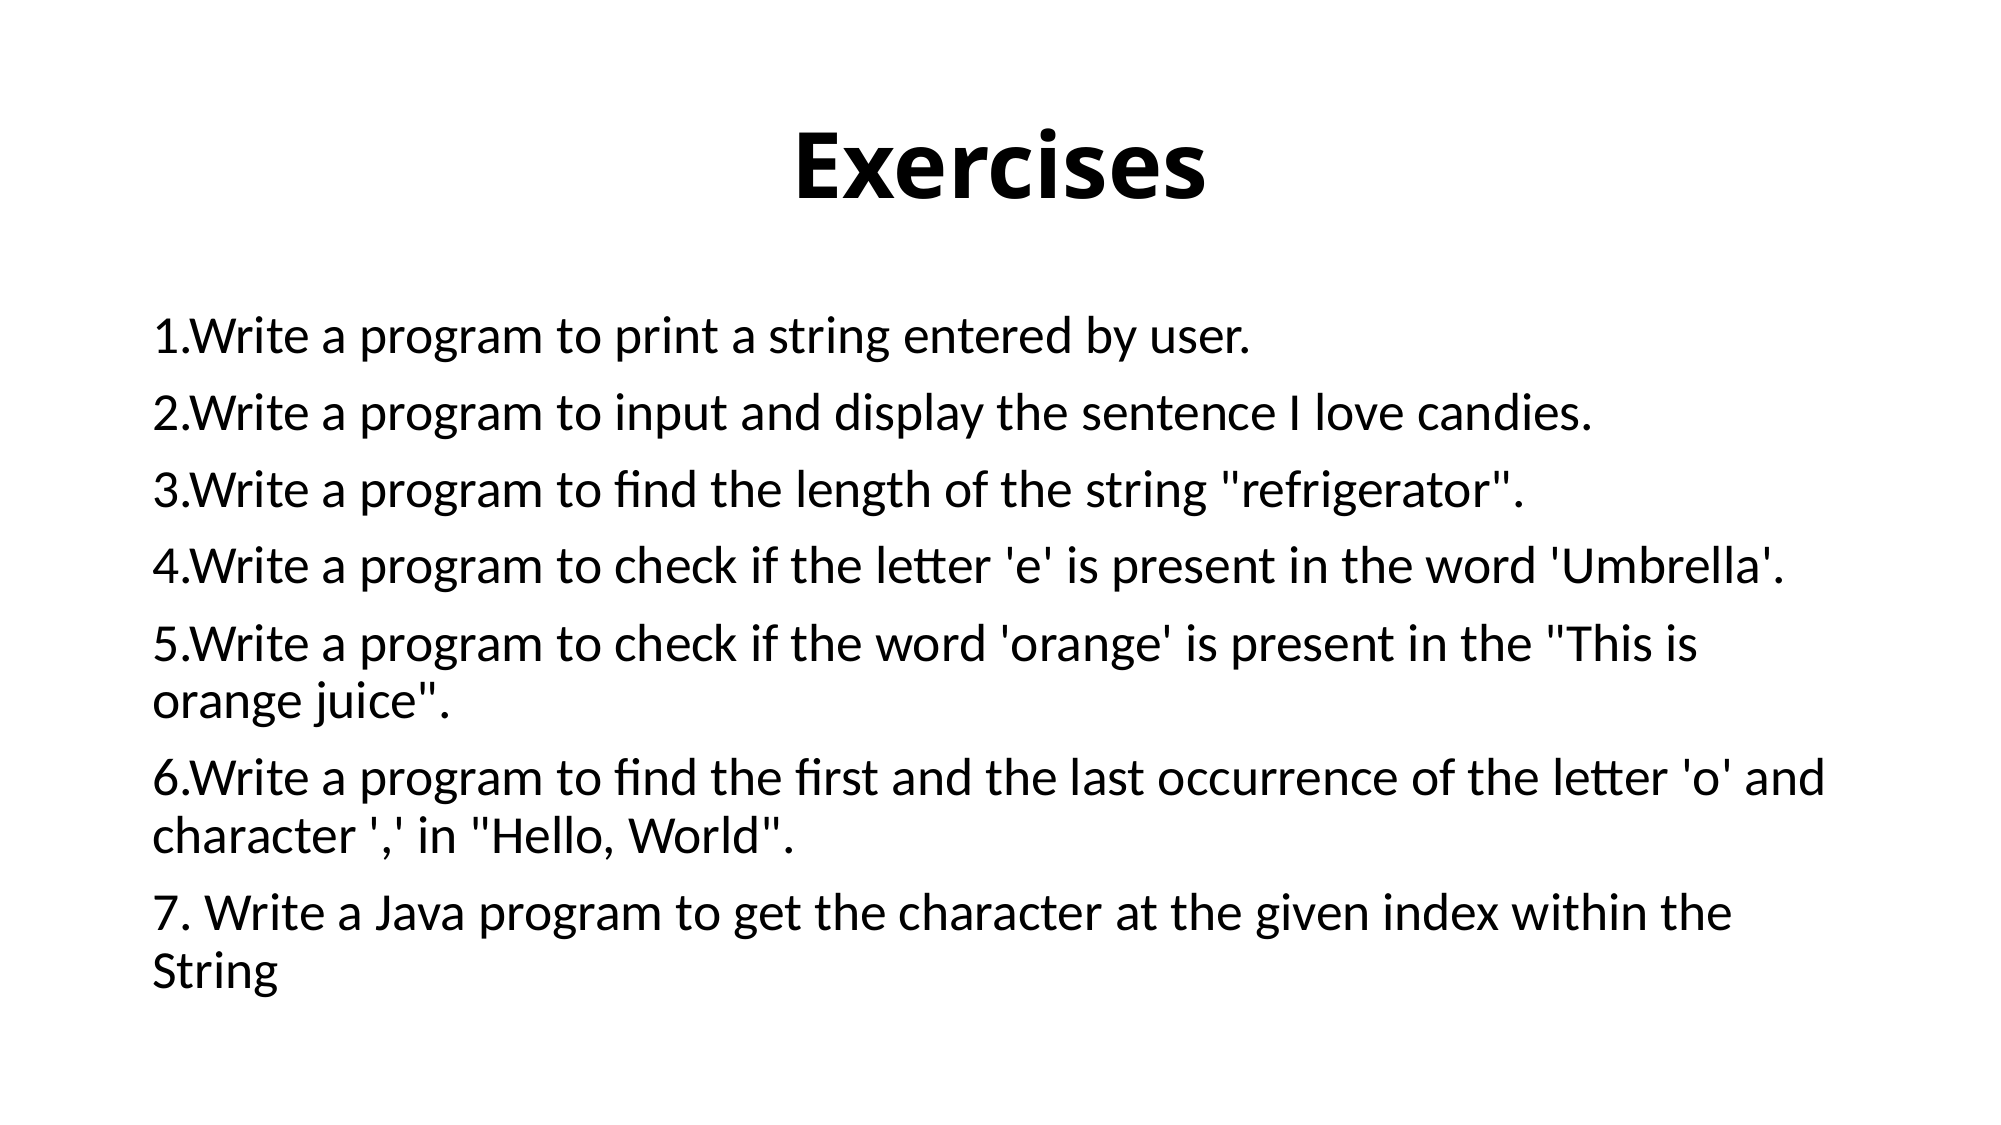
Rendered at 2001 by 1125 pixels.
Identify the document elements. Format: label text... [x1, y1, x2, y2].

title Exercises [137, 59, 1863, 278]
list 1.Write a program to print a string entered by user. 2.Write a program to input and display the sentence I love candies. 3.Write a program to find the length of the string "refrigerator". 4.Write a program to check if the letter 'e' is present in the word 'Umbrella'. 5.Write a program to check if the word 'orange' is present in the "This is orange juice". 6.Write a program to find the first and the last occurrence of the letter 'o' and character ',' in "Hello, World". 7. Write a Java program to get the character at the given index within the String [137, 299, 1863, 1014]
